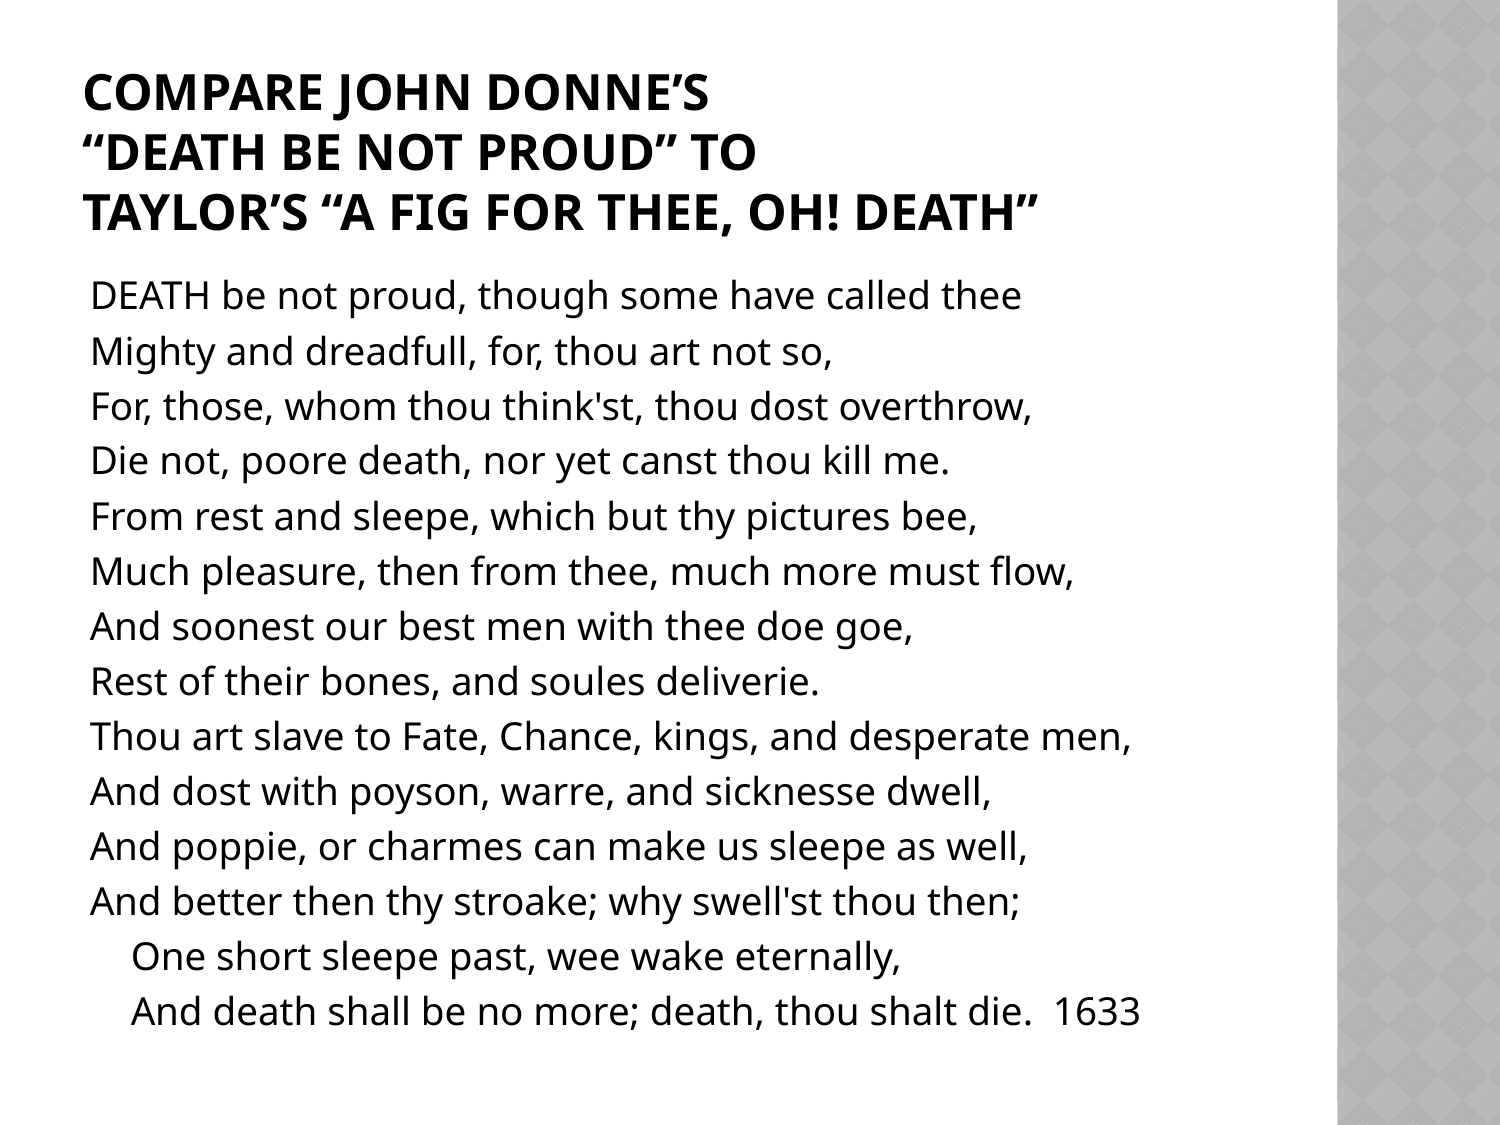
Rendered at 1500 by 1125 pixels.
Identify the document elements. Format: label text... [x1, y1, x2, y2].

title Compare John Donne’s “Death be not proud” to taylor’s “a fig for thee, oh! Death” [75, 52, 1263, 240]
list DEATH be not proud, though some have called thee Mighty and dreadfull, for, thou art not so, For, those, whom thou think'st, thou dost overthrow, Die not, poore death, nor yet canst thou kill me. From rest and sleepe, which but thy pictures bee, Much pleasure, then from thee, much more must flow, And soonest our best men with thee doe goe, Rest of their bones, and soules deliverie. Thou art slave to Fate, Chance, kings, and desperate men, And dost with poyson, warre, and sicknesse dwell, And poppie, or charmes can make us sleepe as well, And better then thy stroake; why swell'st thou then; One short sleepe past, wee wake eternally, And death shall be no more; death, thou shalt die. 1633 [75, 264, 1263, 1059]
